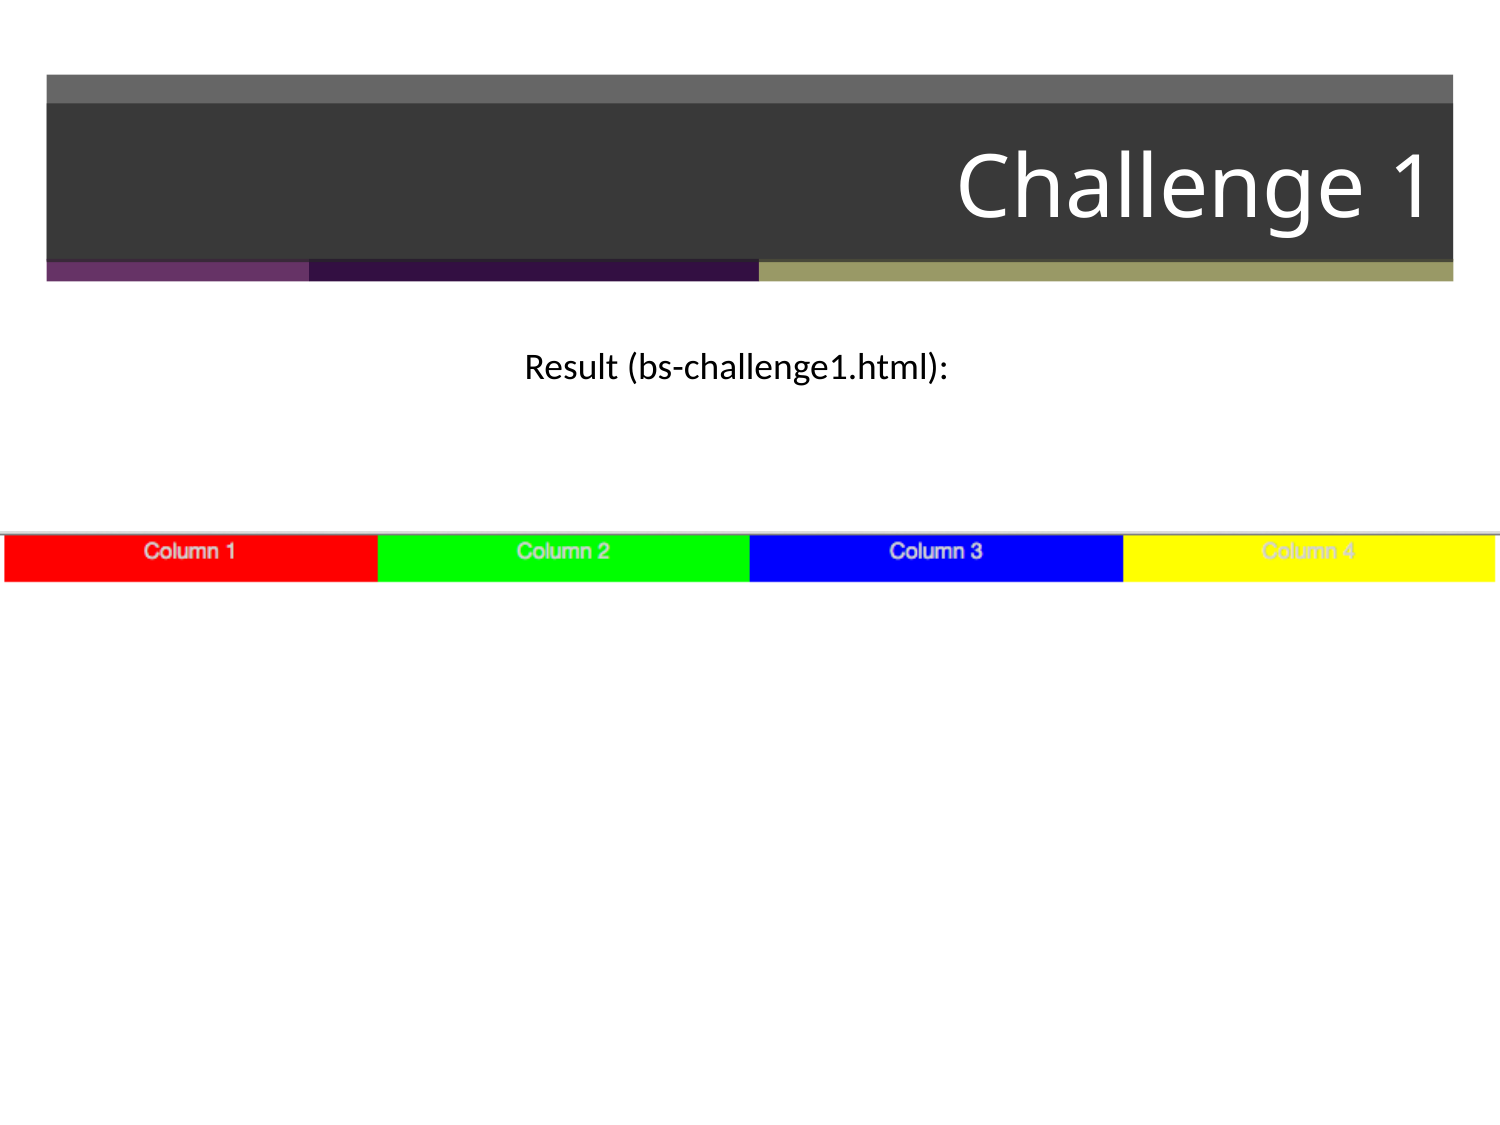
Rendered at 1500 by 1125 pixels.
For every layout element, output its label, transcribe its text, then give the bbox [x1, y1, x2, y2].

title Challenge 1 [46, 103, 1454, 263]
text_box Result (bs-challenge1.html): [509, 334, 998, 395]
picture [0, 530, 1500, 591]
